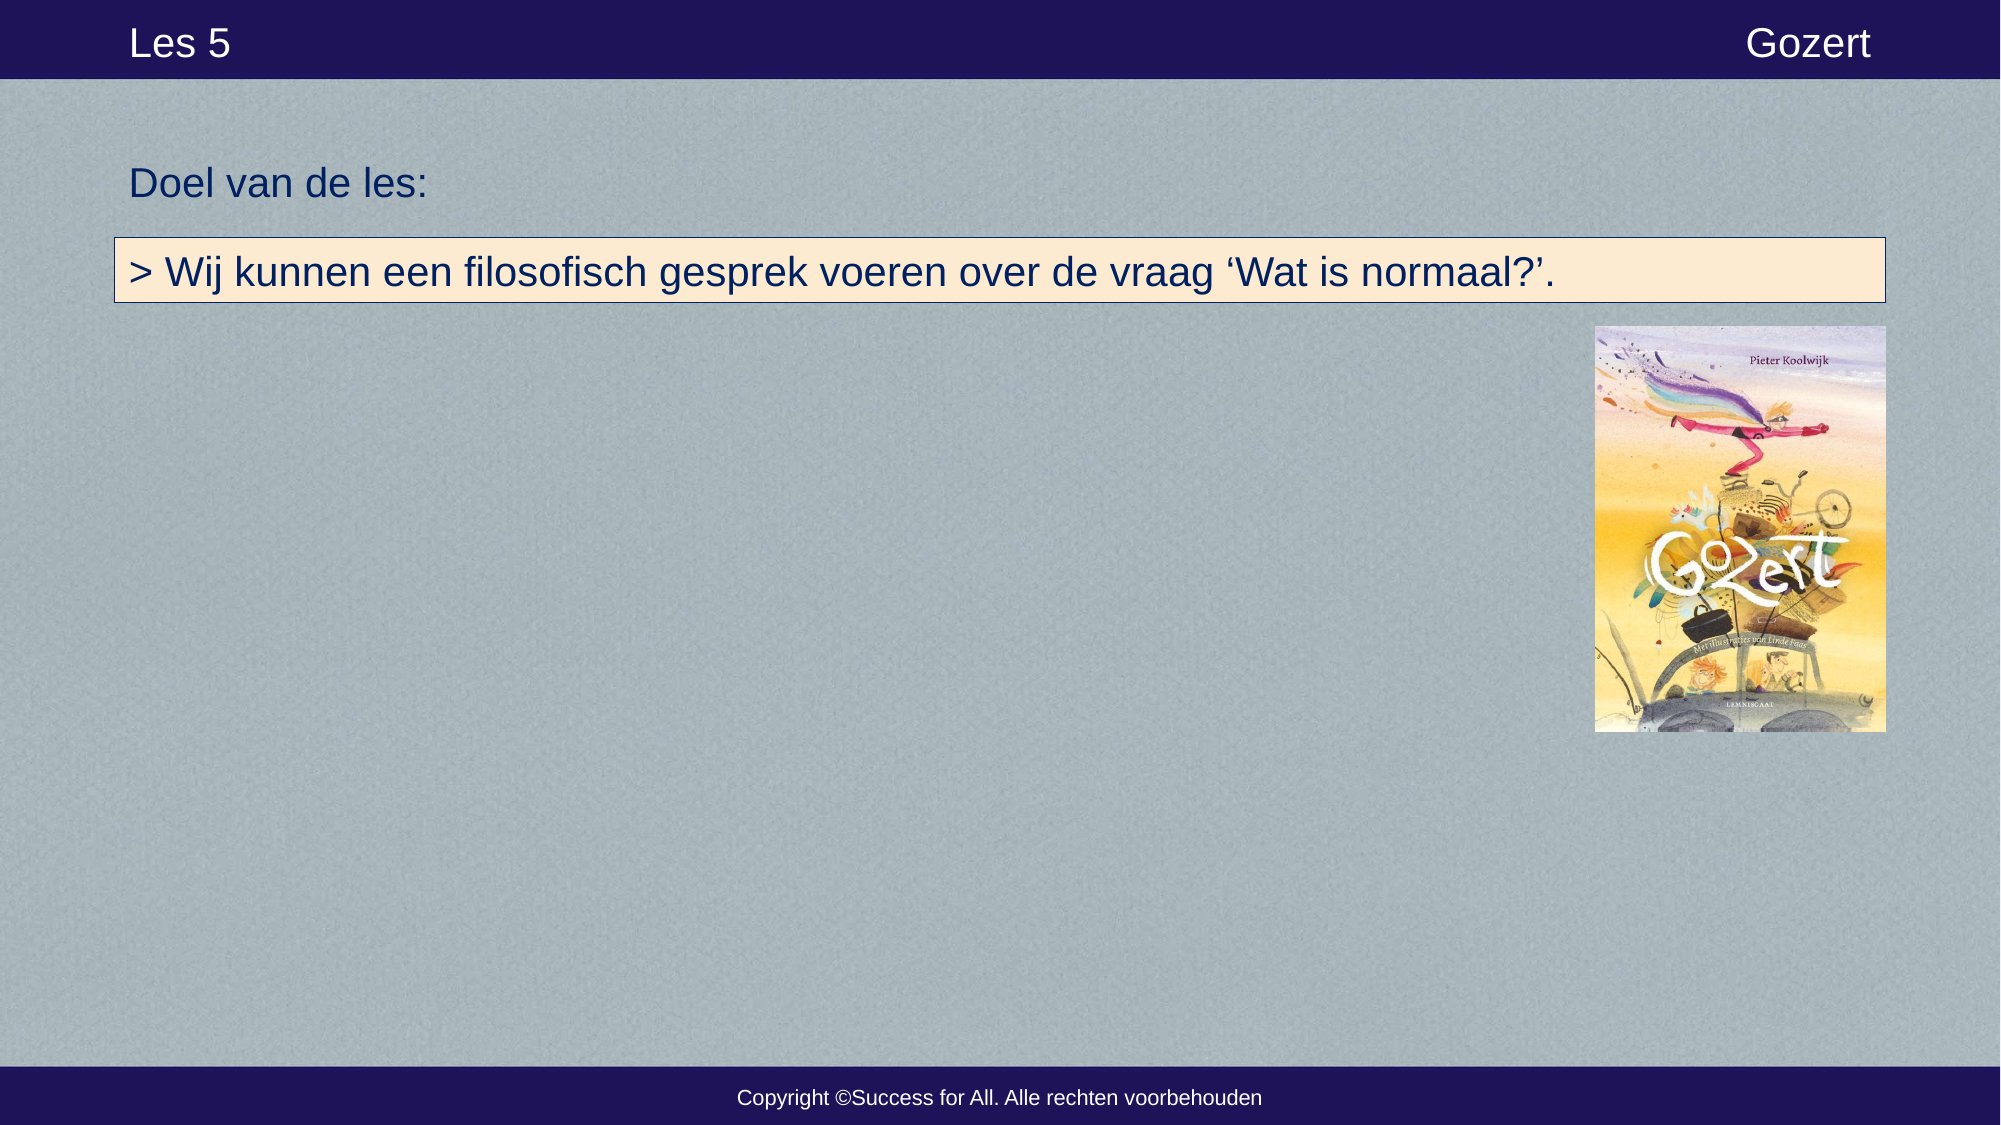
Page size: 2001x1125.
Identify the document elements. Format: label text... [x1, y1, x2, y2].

text_box Copyright ©Success for All. Alle rechten voorbehouden [0, 1076, 2000, 1125]
picture [0, 0, 2001, 1125]
text_box Les 5 [114, 8, 354, 73]
text_box Doel van de les: [113, 148, 1635, 214]
text_box Gozert [999, 8, 1886, 73]
text_box > Wij kunnen een filosofisch gesprek voeren over de vraag ‘Wat is normaal?’. [114, 237, 1886, 303]
